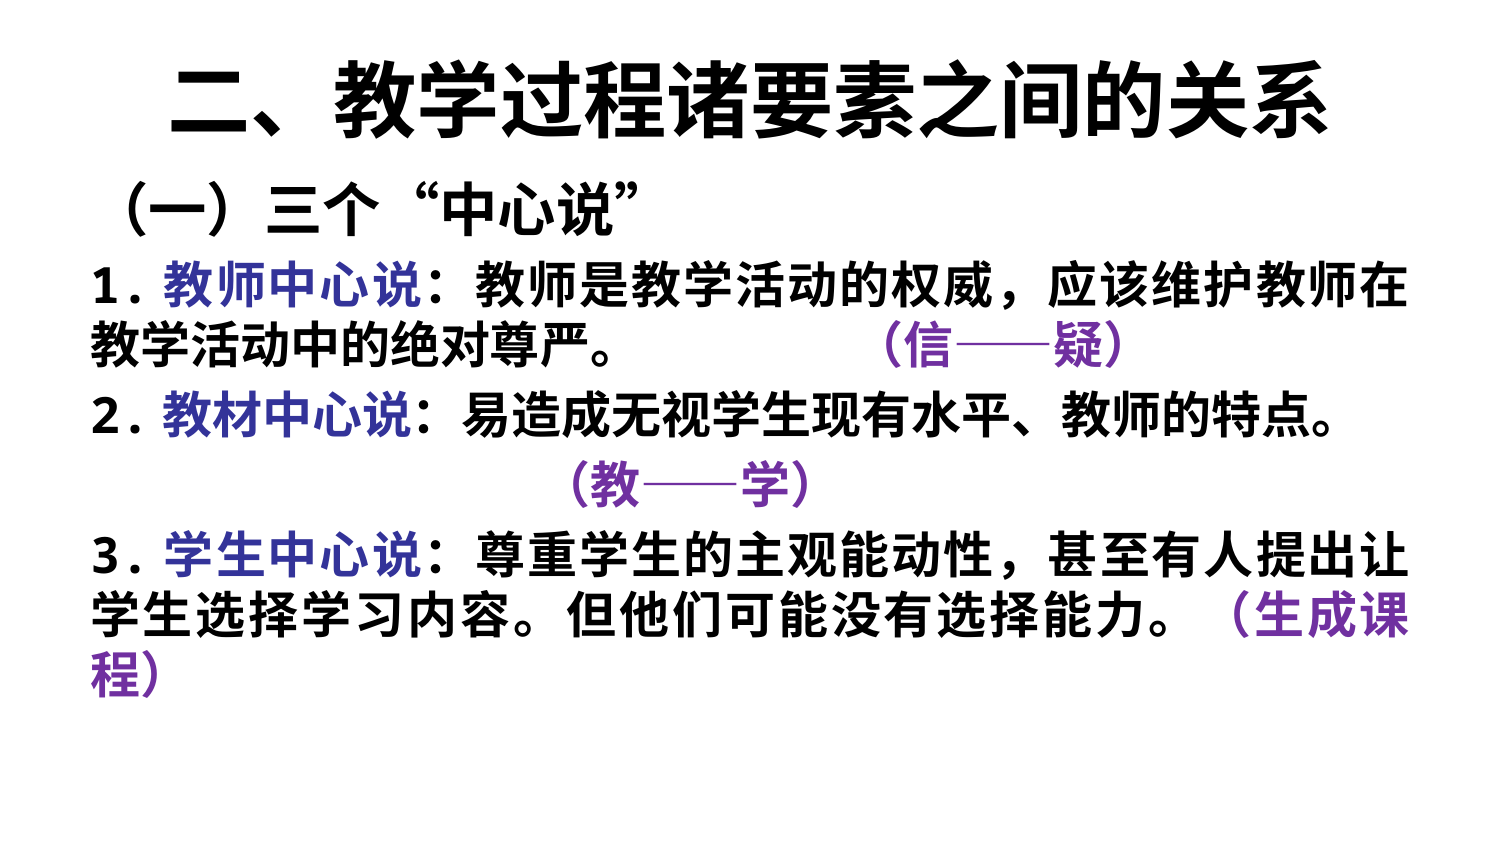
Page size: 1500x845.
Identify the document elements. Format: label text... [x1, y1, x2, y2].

title 二、教学过程诸要素之间的关系 [74, 47, 1426, 150]
list （一）三个“中心说” 1.教师中心说：教师是教学活动的权威，应该维护教师在教学活动中的绝对尊严。 （信——疑） 2.教材中心说：易造成无视学生现有水平、教师的特点。 （教——学） 3.学生中心说：尊重学生的主观能动性，甚至有人提出让学生选择学习内容。但他们可能没有选择能力。（生成课程） [74, 165, 1426, 732]
